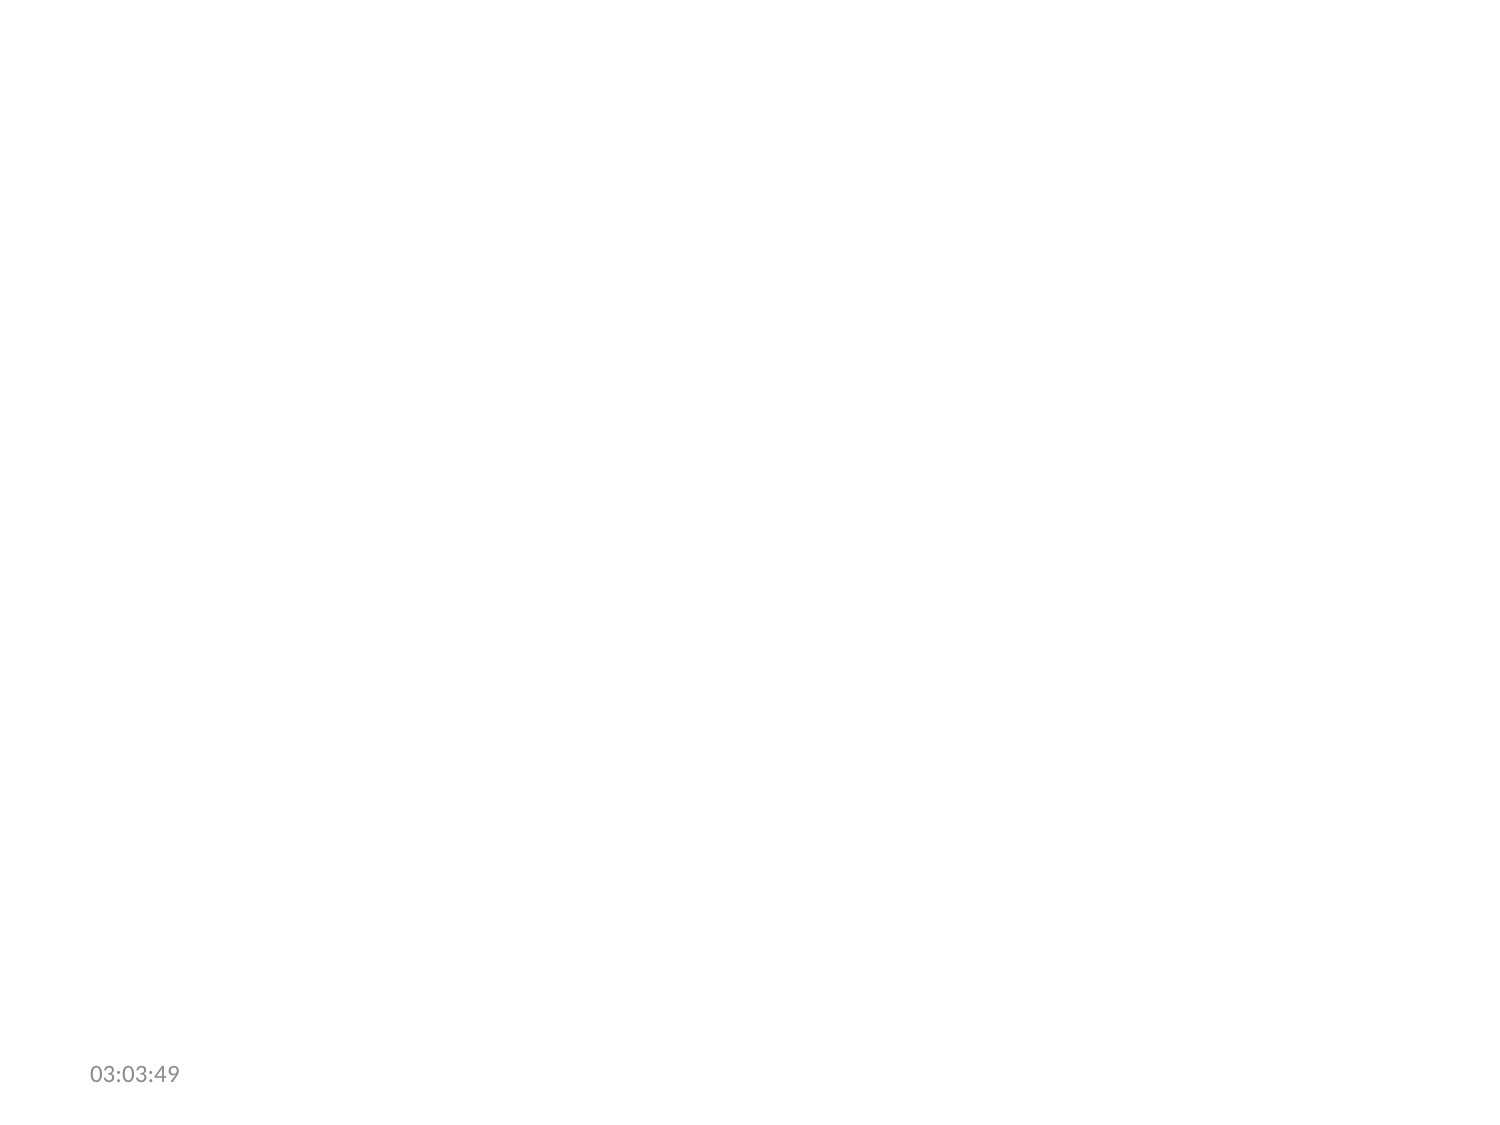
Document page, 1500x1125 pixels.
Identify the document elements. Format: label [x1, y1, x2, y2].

slide_number [75, 1042, 425, 1103]
